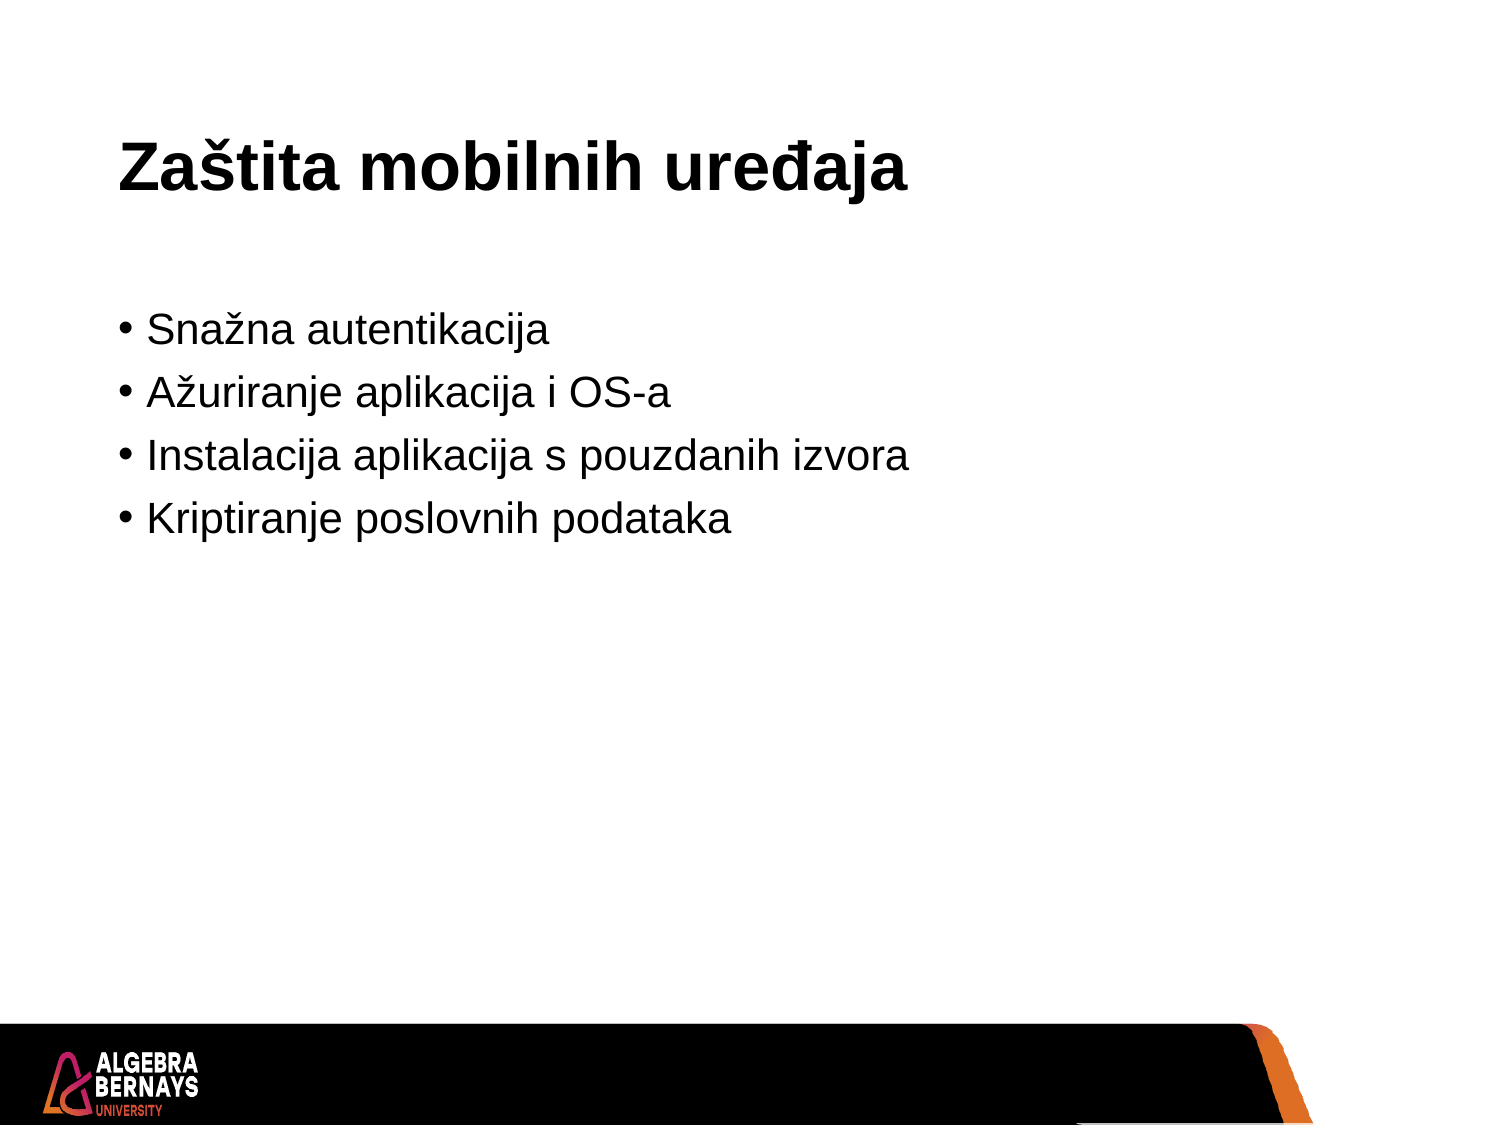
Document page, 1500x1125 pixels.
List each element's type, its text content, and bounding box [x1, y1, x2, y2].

picture [0, 1023, 1468, 1125]
list Snažna autentikacija Ažuriranje aplikacija i OS-a Instalacija aplikacija s pouzdanih izvora Kriptiranje poslovnih podataka [103, 299, 1397, 1014]
title Zaštita mobilnih uređaja [103, 59, 1397, 278]
